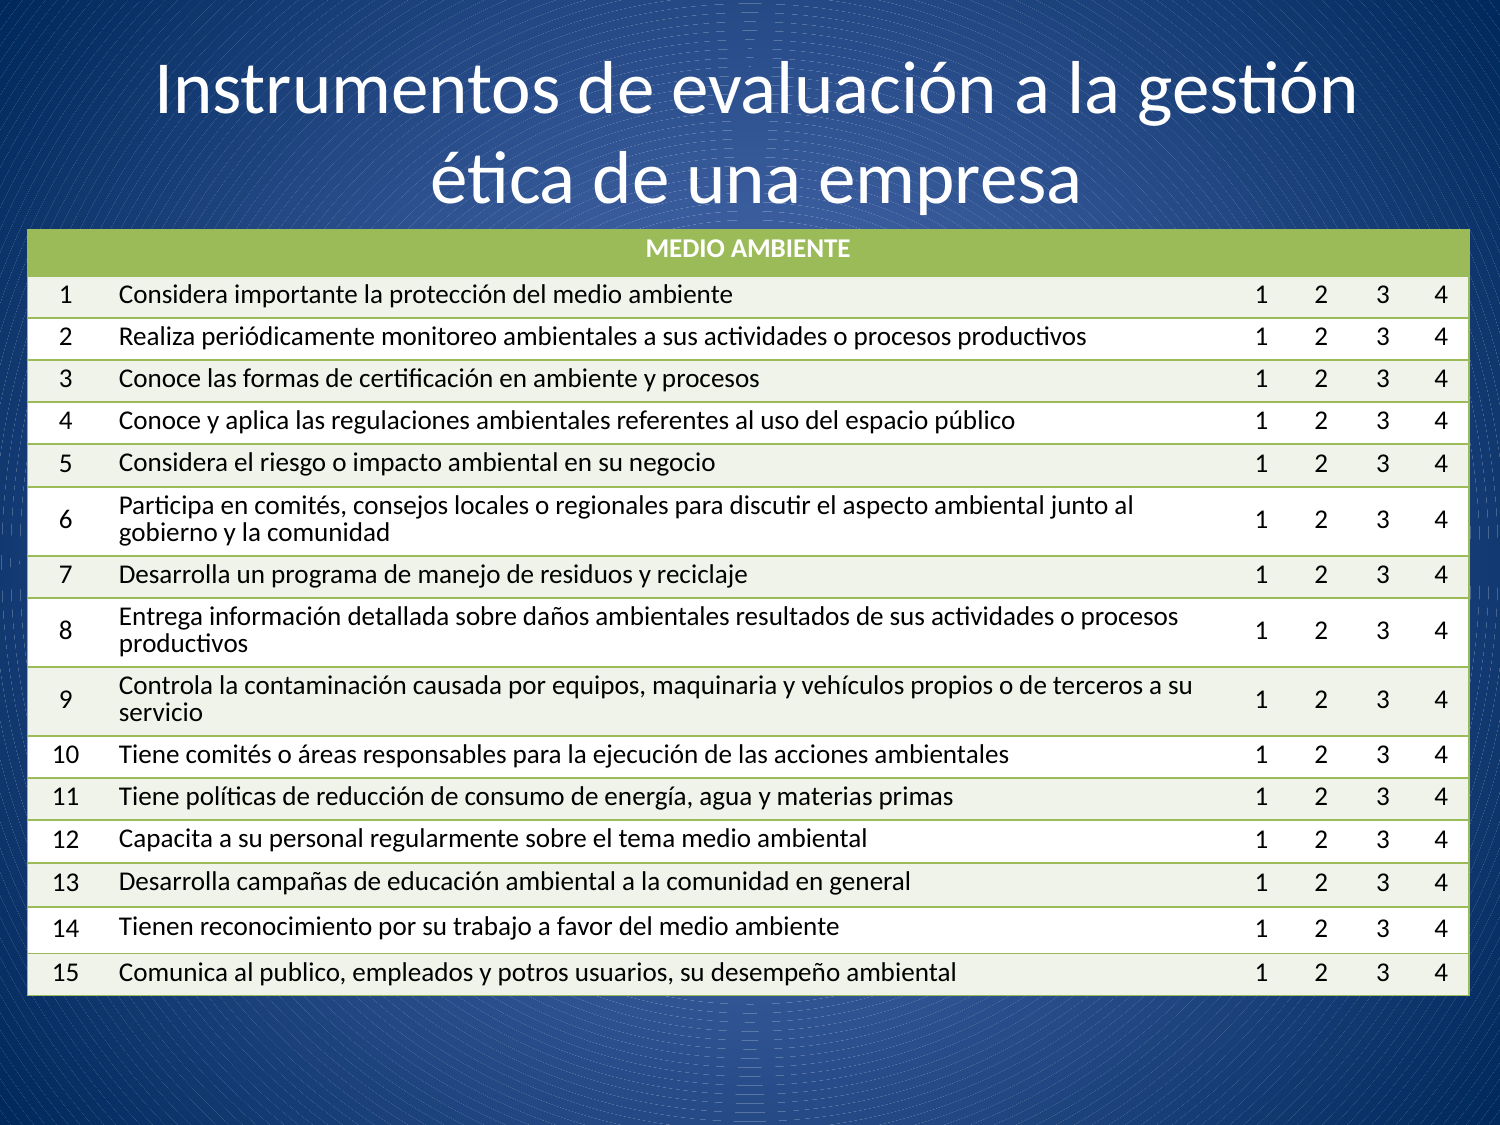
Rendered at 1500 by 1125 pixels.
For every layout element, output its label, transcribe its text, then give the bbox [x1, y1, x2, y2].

table_cell 4 [1414, 403, 1468, 443]
table_cell 1 [1232, 779, 1291, 819]
table_cell Conoce y aplica las regulaciones ambientales referentes al uso del espacio público [104, 403, 1232, 443]
table_cell 14 [28, 908, 104, 953]
table_cell Capacita a su personal regularmente sobre el tema medio ambiental [104, 821, 1232, 862]
table_cell 11 [28, 779, 104, 819]
table_cell Considera importante la protección del medio ambiente [104, 277, 1232, 317]
table_cell 1 [1232, 668, 1291, 735]
table_cell 15 [28, 954, 104, 995]
table_cell 1 [1232, 319, 1291, 359]
table_cell Tiene comités o áreas responsables para la ejecución de las acciones ambientales [104, 737, 1232, 777]
table_cell 3 [1352, 908, 1414, 953]
table_cell Entrega información detallada sobre daños ambientales resultados de sus actividades o procesos productivos [104, 599, 1232, 666]
table_cell 6 [28, 488, 104, 555]
table_cell 4 [1414, 668, 1468, 735]
table_cell 3 [1352, 319, 1414, 359]
table_cell 4 [1414, 821, 1468, 862]
table_cell 4 [1414, 557, 1468, 597]
table_cell 4 [1414, 908, 1468, 953]
table_cell Tiene políticas de reducción de consumo de energía, agua y materias primas [104, 779, 1232, 819]
table_cell 2 [1291, 488, 1352, 555]
table_cell 2 [1291, 557, 1352, 597]
table_cell 3 [1352, 668, 1414, 735]
table_cell 2 [1291, 954, 1352, 995]
table_cell 2 [1291, 668, 1352, 735]
table_cell 1 [1232, 821, 1291, 862]
table_cell 1 [1232, 277, 1291, 317]
table_cell 1 [1232, 488, 1291, 555]
table_cell 3 [1352, 403, 1414, 443]
table_cell 2 [1291, 403, 1352, 443]
table_cell 2 [1291, 319, 1352, 359]
table_cell Comunica al publico, empleados y potros usuarios, su desempeño ambiental [104, 954, 1232, 995]
table_cell 1 [1232, 954, 1291, 995]
table_cell 1 [28, 277, 104, 317]
table_cell 8 [28, 599, 104, 666]
table_cell 2 [1291, 864, 1352, 906]
table_cell 3 [1352, 361, 1414, 401]
table_header MEDIO AMBIENTE [28, 231, 1468, 275]
table_cell 4 [1414, 361, 1468, 401]
table_cell 3 [28, 361, 104, 401]
table_cell 3 [1352, 864, 1414, 906]
table_cell 1 [1232, 599, 1291, 666]
table_cell Considera el riesgo o impacto ambiental en su negocio [104, 445, 1232, 486]
table_cell 3 [1352, 821, 1414, 862]
title Instrumentos de evaluación a la gestión ética de una empresa [82, 35, 1432, 223]
table_cell Desarrolla un programa de manejo de residuos y reciclaje [104, 557, 1232, 597]
table_cell 4 [1414, 599, 1468, 666]
table_cell 5 [28, 445, 104, 486]
table_cell 1 [1232, 864, 1291, 906]
table_cell 12 [28, 821, 104, 862]
table_cell Participa en comités, consejos locales o regionales para discutir el aspecto ambiental junto al gobierno y la comunidad [104, 488, 1232, 555]
table_cell Controla la contaminación causada por equipos, maquinaria y vehículos propios o de terceros a su servicio [104, 668, 1232, 735]
table_cell 4 [1414, 319, 1468, 359]
table_cell 1 [1232, 737, 1291, 777]
table_cell 3 [1352, 445, 1414, 486]
table_cell 4 [1414, 779, 1468, 819]
table_cell 4 [1414, 864, 1468, 906]
table_cell 1 [1232, 445, 1291, 486]
table_cell Conoce las formas de certificación en ambiente y procesos [104, 361, 1232, 401]
table_cell 2 [1291, 277, 1352, 317]
table_cell 2 [1291, 737, 1352, 777]
table_cell 2 [28, 319, 104, 359]
table_cell 2 [1291, 361, 1352, 401]
table_cell Desarrolla campañas de educación ambiental a la comunidad en general [104, 864, 1232, 906]
table_cell 10 [28, 737, 104, 777]
table_cell 3 [1352, 599, 1414, 666]
table_cell Realiza periódicamente monitoreo ambientales a sus actividades o procesos productivos [104, 319, 1232, 359]
table_cell 2 [1291, 599, 1352, 666]
table_cell 3 [1352, 954, 1414, 995]
table_cell 4 [1414, 277, 1468, 317]
table_cell 1 [1232, 908, 1291, 953]
table_cell Tienen reconocimiento por su trabajo a favor del medio ambiente [104, 908, 1232, 953]
table_cell 3 [1352, 277, 1414, 317]
table_cell 1 [1232, 557, 1291, 597]
table_cell 2 [1291, 779, 1352, 819]
table_cell 4 [1414, 737, 1468, 777]
table_cell 3 [1352, 488, 1414, 555]
table_cell 4 [28, 403, 104, 443]
table_cell 3 [1352, 779, 1414, 819]
table_cell 13 [28, 864, 104, 906]
table_cell 1 [1232, 403, 1291, 443]
table_cell 7 [28, 557, 104, 597]
table_cell 1 [1232, 361, 1291, 401]
table_cell 4 [1414, 445, 1468, 486]
table_cell 3 [1352, 557, 1414, 597]
table_cell 4 [1414, 954, 1468, 995]
table_cell 9 [28, 668, 104, 735]
table_cell 2 [1291, 908, 1352, 953]
table_cell 2 [1291, 821, 1352, 862]
table_cell 4 [1414, 488, 1468, 555]
table_cell 3 [1352, 737, 1414, 777]
table_cell 2 [1291, 445, 1352, 486]
